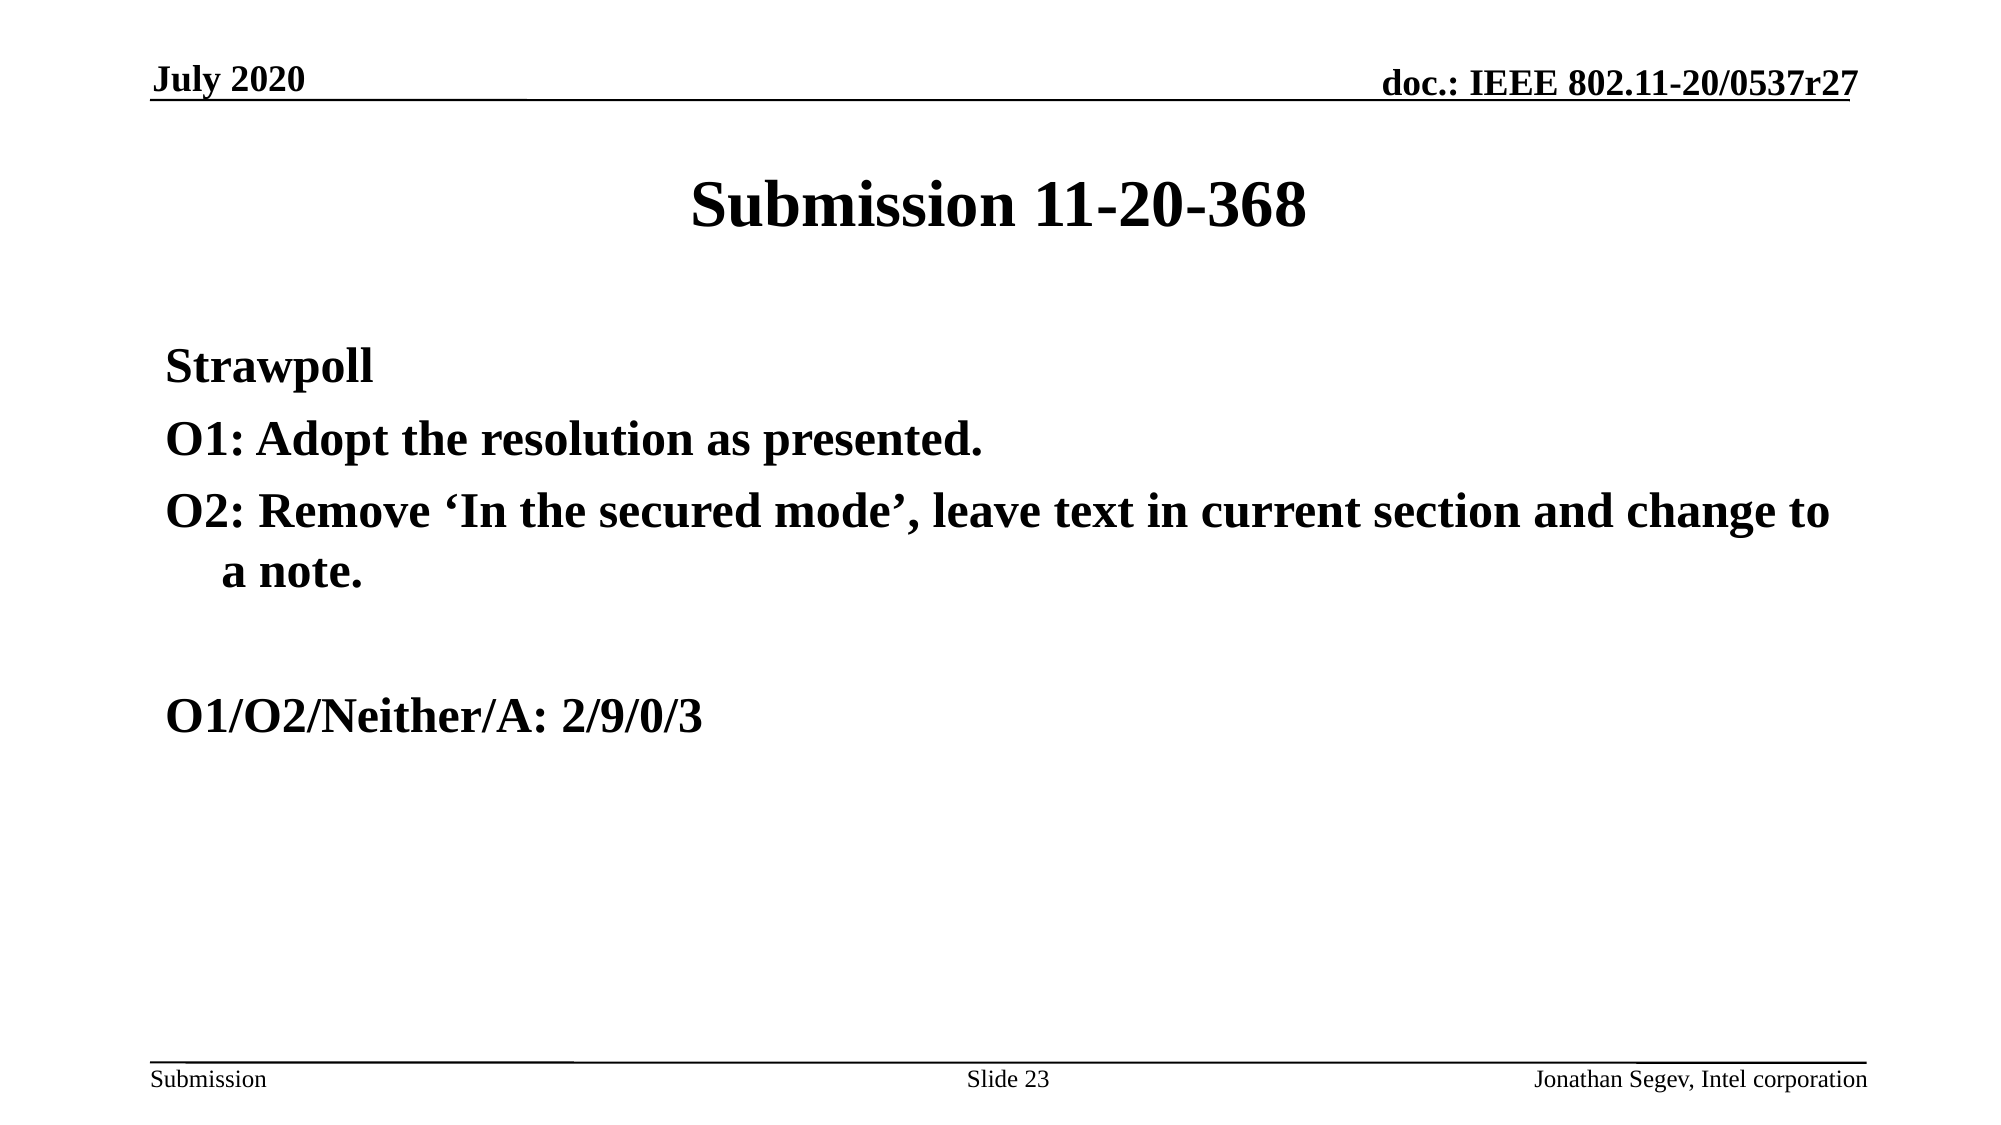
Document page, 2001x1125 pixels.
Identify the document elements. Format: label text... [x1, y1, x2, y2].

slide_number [152, 54, 563, 100]
list Strawpoll O1: Adopt the resolution as presented. O2: Remove ‘In the secured mode’, leave text in current section and change to a note. O1/O2/Neither/A: 2/9/0/3 [149, 324, 1850, 1000]
slide_number Slide 23 [950, 1061, 1067, 1123]
footer Jonathan Segev, Intel corporation [1171, 1061, 1869, 1093]
title Submission 11-20-368 [149, 112, 1850, 288]
